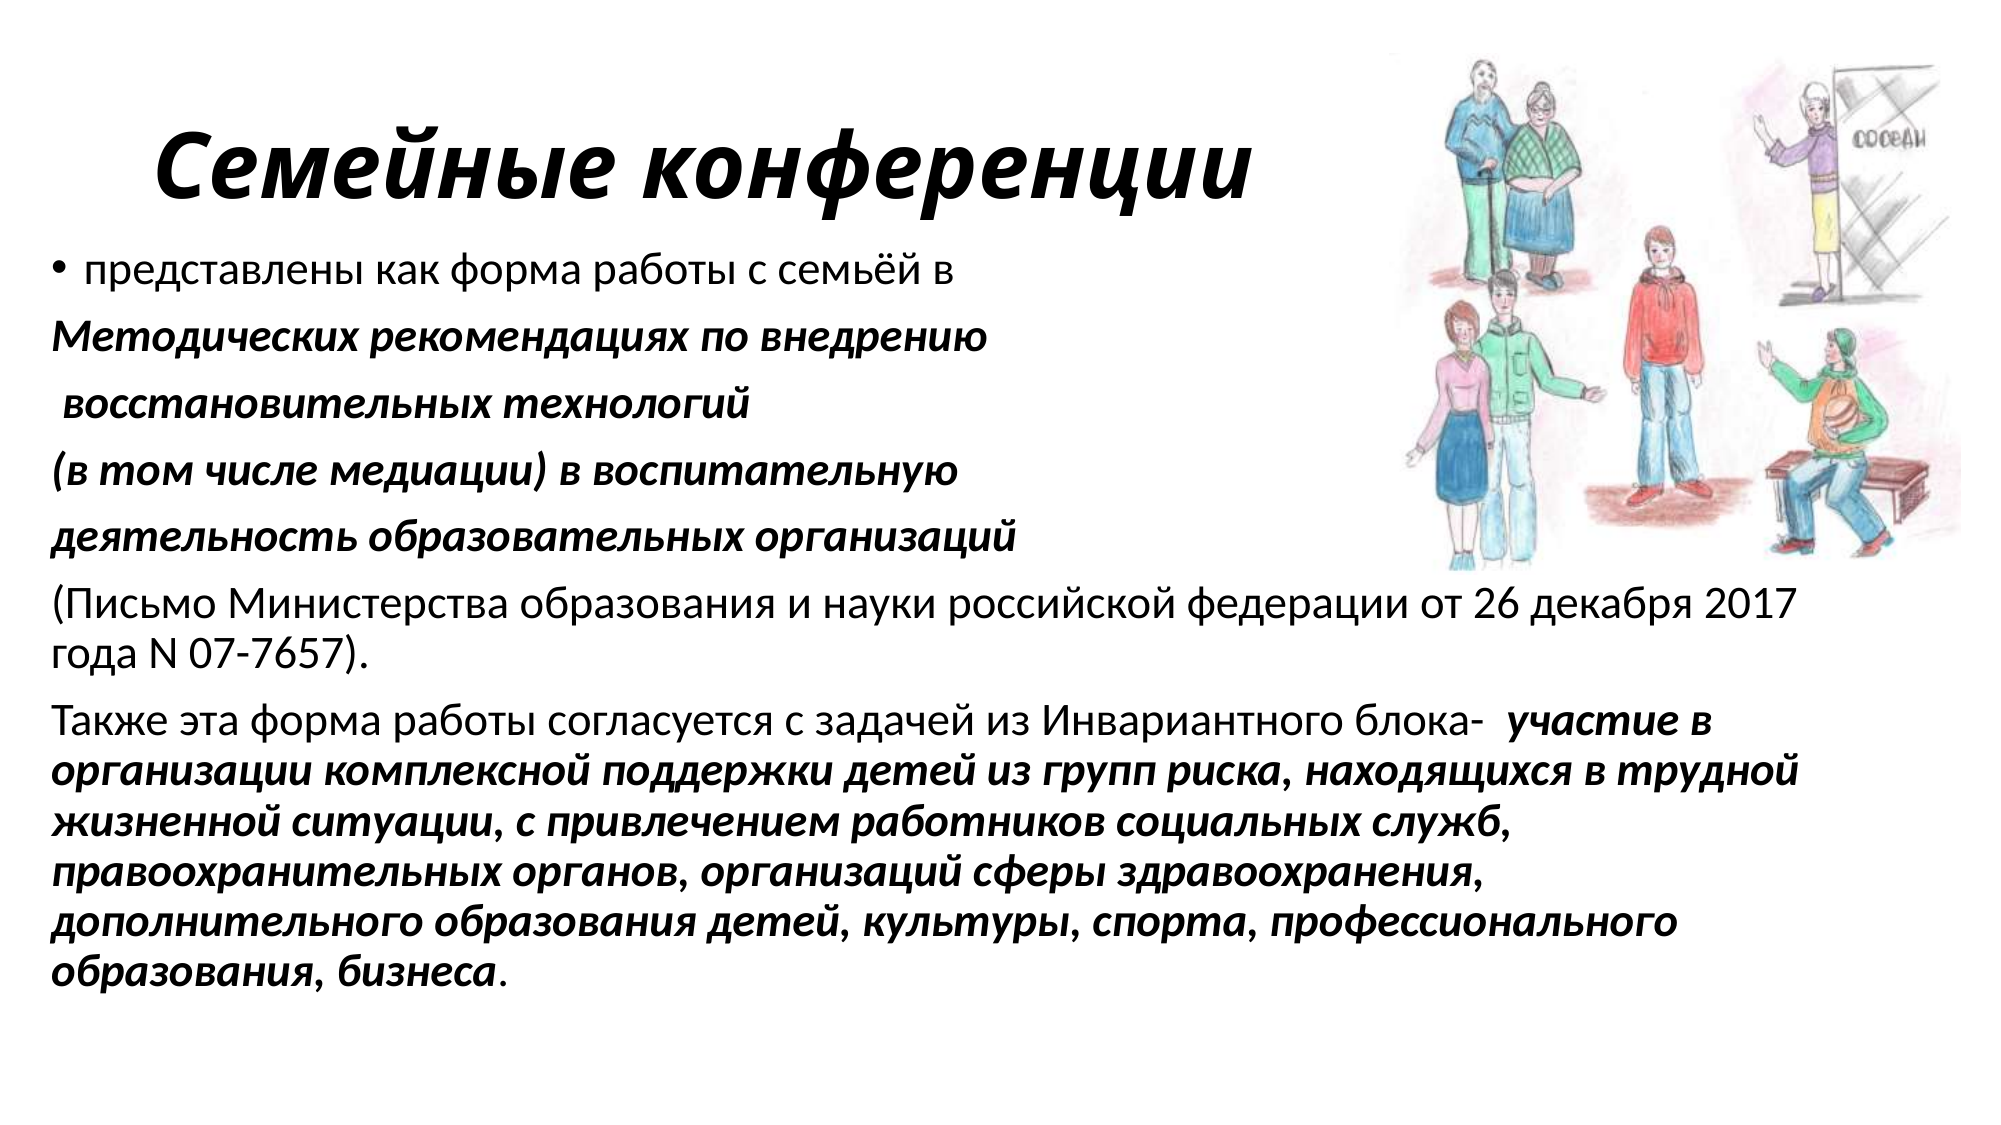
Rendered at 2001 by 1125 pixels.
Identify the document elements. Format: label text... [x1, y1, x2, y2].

list представлены как форма работы с семьёй в Методических рекомендациях по внедрению восстановительных технологий (в том числе медиации) в воспитательную деятельность образовательных организаций (Письмо Министерства образования и науки российской федерации от 26 декабря 2017 года N 07-7657). Также эта форма работы согласуется с задачей из Инвариантного блока- участие в организации комплексной поддержки детей из групп риска, находящихся в трудной жизненной ситуации, с привлечением работников социальных служб, правоохранительных органов, организаций сферы здравоохранения, дополнительного образования детей, культуры, спорта, профессионального образования, бизнеса. [36, 236, 1863, 1014]
picture [1389, 53, 1961, 575]
title Семейные конференции [137, 59, 1389, 236]
